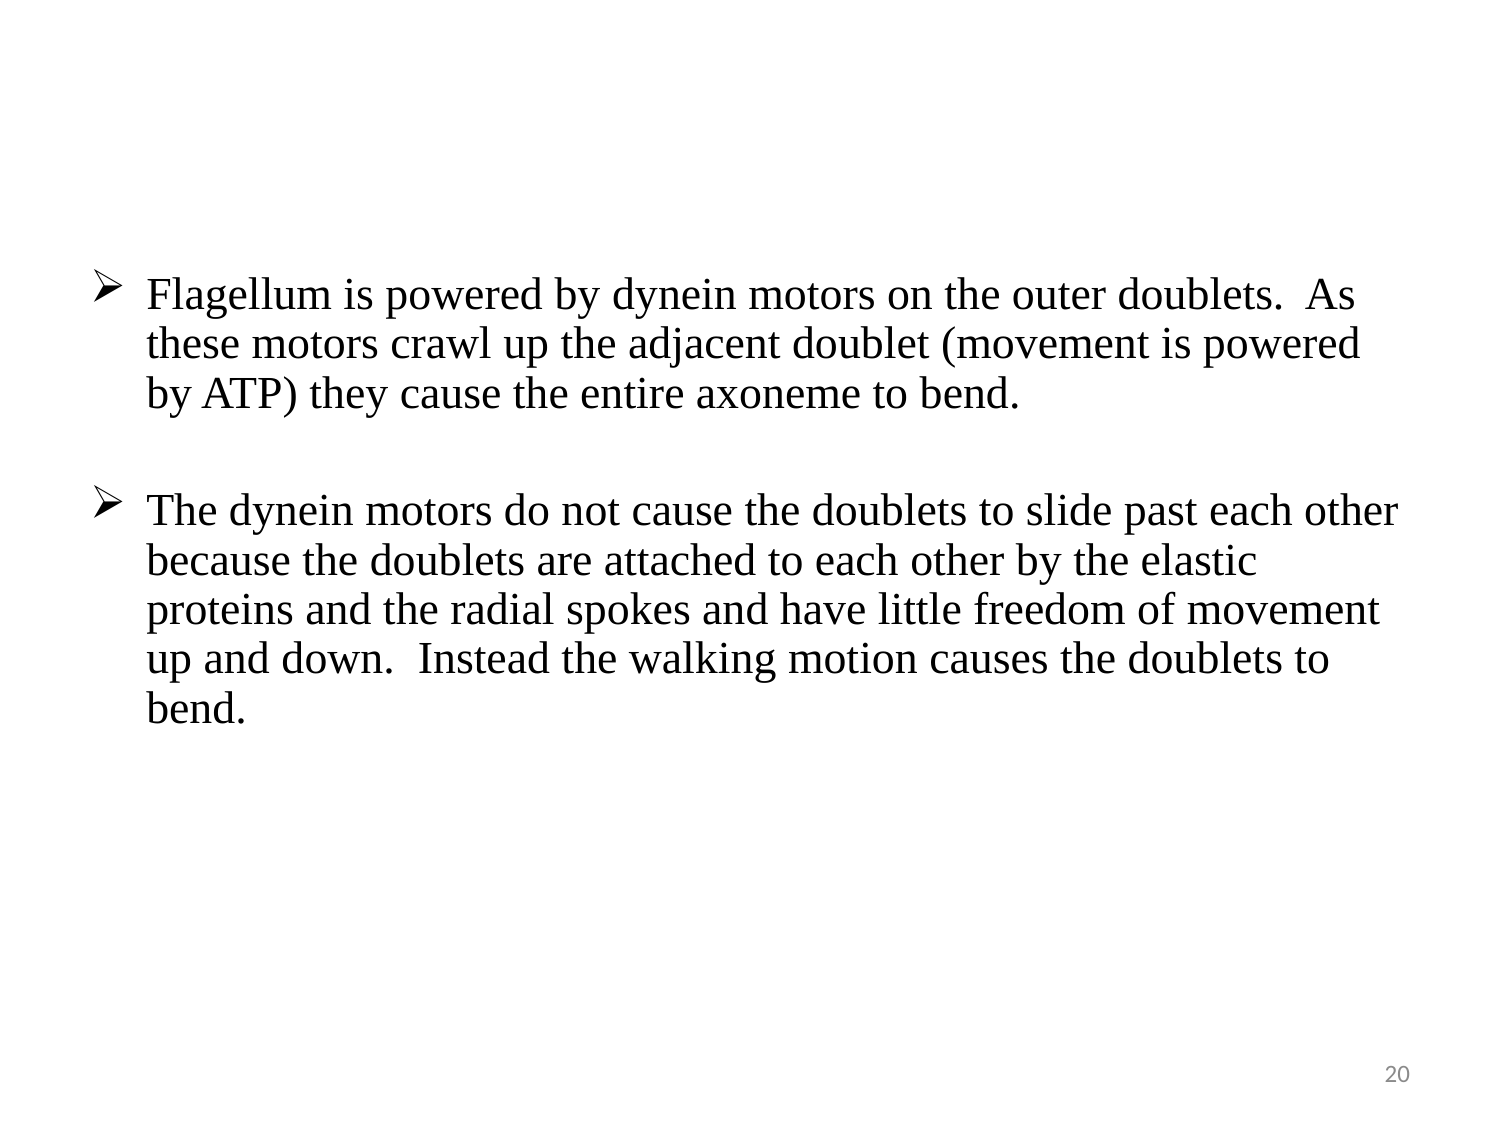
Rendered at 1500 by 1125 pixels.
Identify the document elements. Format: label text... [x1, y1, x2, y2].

list Flagellum is powered by dynein motors on the outer doublets. As these motors crawl up the adjacent doublet (movement is powered by ATP) they cause the entire axoneme to bend. The dynein motors do not cause the doublets to slide past each other because the doublets are attached to each other by the elastic proteins and the radial spokes and have little freedom of movement up and down. Instead the walking motion causes the doublets to bend. [75, 262, 1425, 1005]
slide_number 20 [1074, 1042, 1425, 1103]
